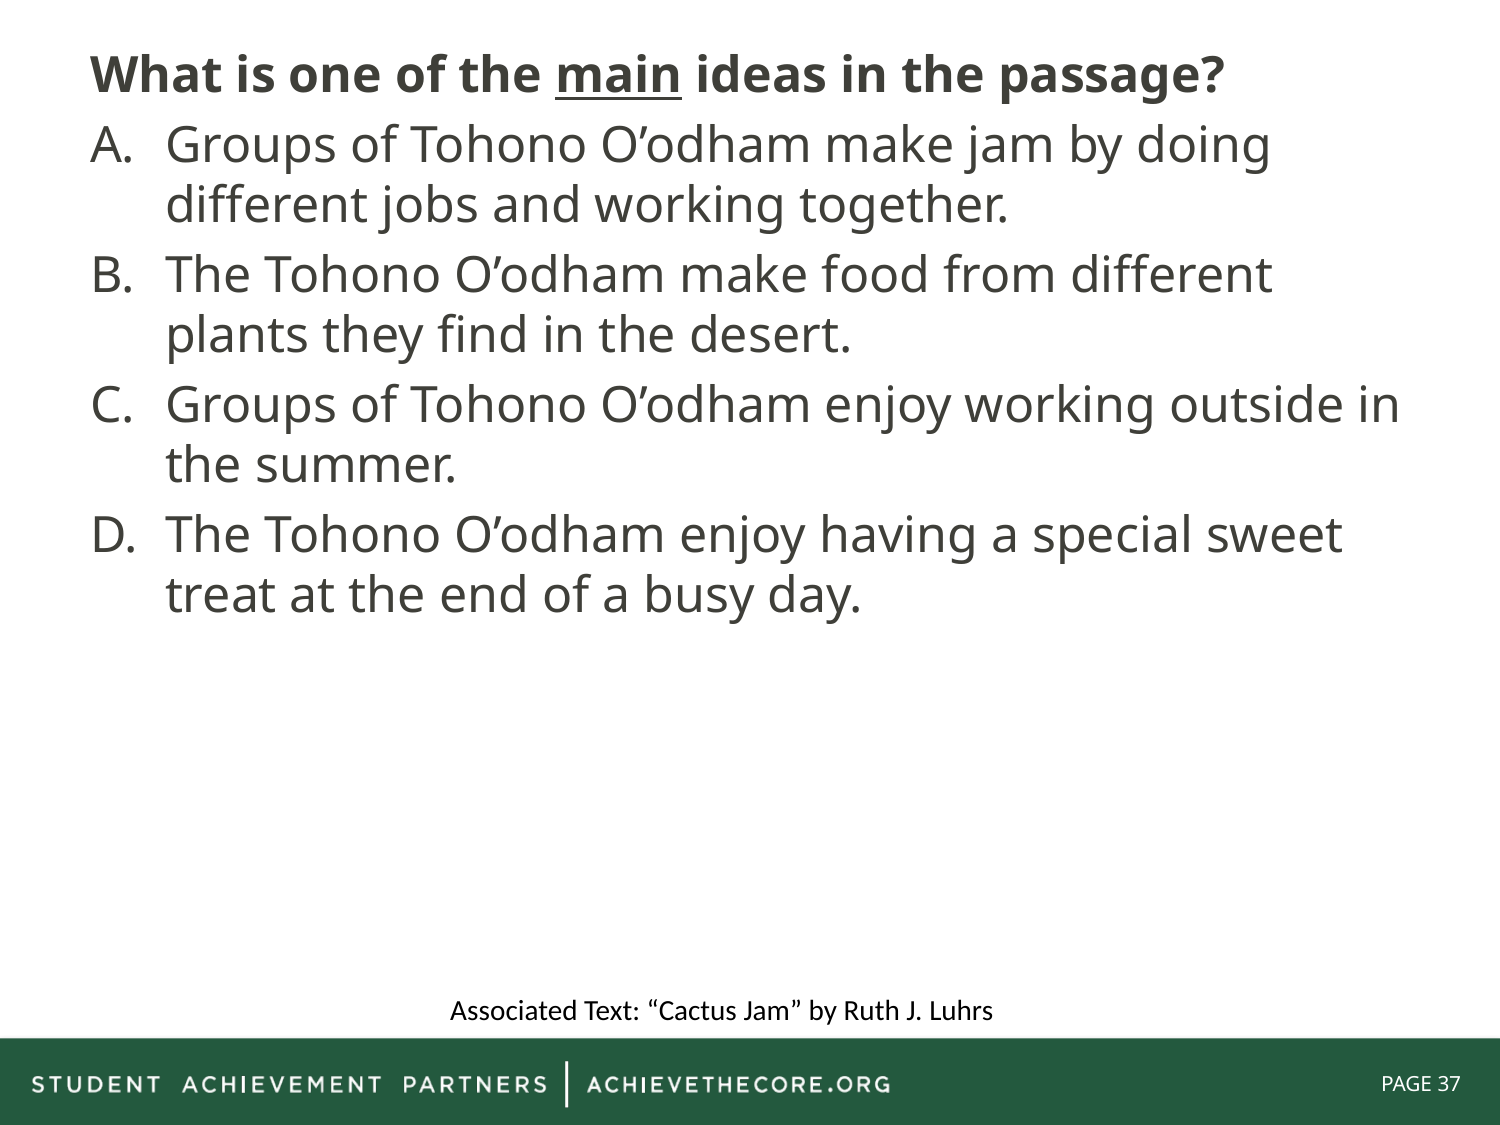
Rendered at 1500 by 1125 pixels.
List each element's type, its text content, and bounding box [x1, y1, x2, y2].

text_box Associated Text: “Cactus Jam” by Ruth J. Luhrs [74, 984, 1369, 1034]
list What is one of the main ideas in the passage? Groups of Tohono O’odham make jam by doing different jobs and working together. The Tohono O’odham make food from different plants they find in the desert. Groups of Tohono O’odham enjoy working outside in the summer. The Tohono O’odham enjoy having a special sweet treat at the end of a busy day. [75, 35, 1425, 722]
